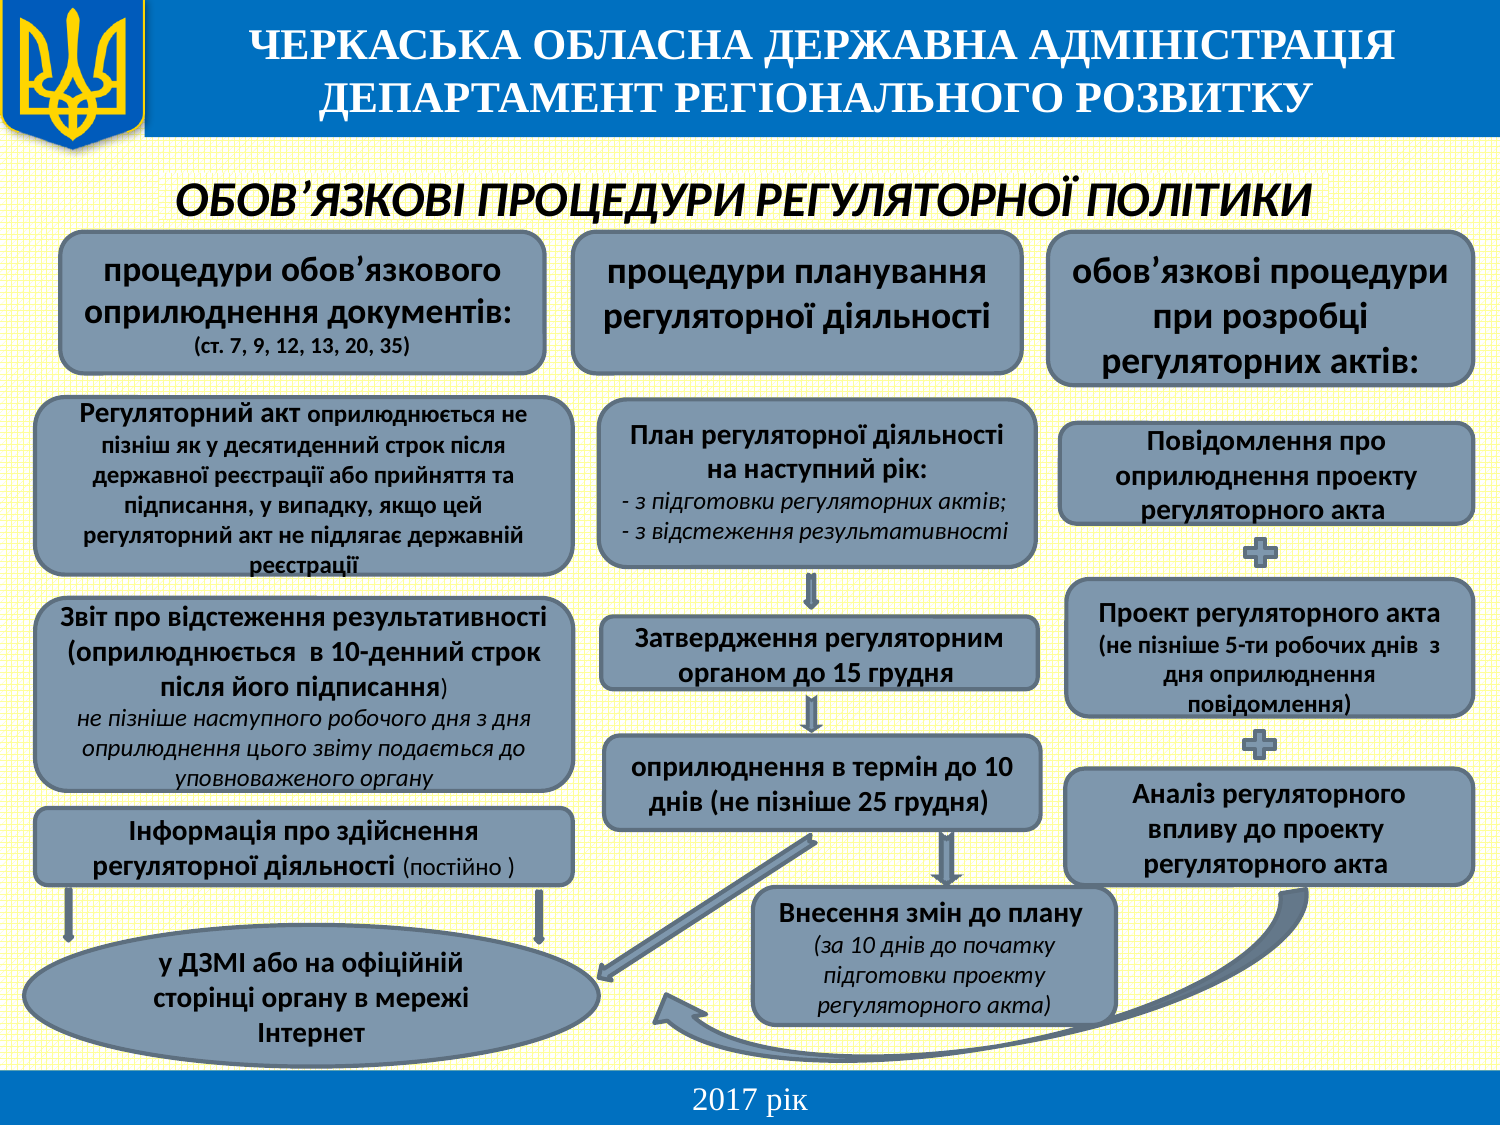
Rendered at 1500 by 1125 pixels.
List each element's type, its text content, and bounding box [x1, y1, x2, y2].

text_box [533, 889, 545, 945]
text_box процедури обов’язкового оприлюднення документів: (ст. 7, 9, 12, 13, 20, 35) [58, 229, 547, 376]
text_box Звіт про відстеження результативності (оприлюднюється в 10-денний строк після його підписання) не пізніше наступного робочого дня з дня оприлюднення цього звіту подається до уповноваженого органу [32, 595, 576, 793]
text_box [62, 887, 75, 943]
text_box Регуляторний акт оприлюднюється не пізніш як у десятиденний строк після державної реєстрації або прийняття та підписання, у випадку, якщо цей регуляторний акт не підлягає державній реєстрації [32, 394, 575, 577]
text_box процедури планування регуляторної діяльності [570, 229, 1024, 376]
text_box [1242, 729, 1277, 760]
picture [799, 694, 824, 733]
text_box Повідомлення про оприлюднення проекту регуляторного акта [1057, 420, 1476, 526]
text_box План регуляторної діяльності на наступний рік: - з підготовки регуляторних актів; - з відстеження результативності [596, 397, 1038, 570]
text_box Проект регуляторного акта (не пізніше 5-ти робочих днів з дня оприлюднення повідомлення) [1064, 576, 1476, 719]
text_box у ДЗМІ або на офіційній сторінці органу в мережі Інтернет [21, 922, 601, 1069]
text_box обов’язкові процедури при розробці регуляторних актів: [1045, 229, 1476, 388]
text_box [1243, 537, 1278, 568]
text_box [803, 572, 820, 610]
text_box оприлюднення в термін до 10 днів (не пізніше 25 грудня) [601, 733, 1043, 833]
picture [930, 830, 964, 886]
text_box Внесення змін до плану (за 10 днів до початку підготовки проекту регуляторного акта) [750, 884, 1119, 1028]
text_box Затвердження регуляторним органом до 15 грудня [599, 614, 1040, 692]
text_box [596, 833, 818, 983]
text_box [652, 887, 1309, 1063]
picture [0, 0, 145, 151]
text_box Аналіз регуляторного впливу до проекту регуляторного акта [1063, 766, 1476, 888]
list 2017 рік [0, 1070, 1500, 1125]
title ЧЕРКАСЬКА ОБЛАСНА ДЕРЖАВНА АДМІНІСТРАЦІЯ ДЕПАРТАМЕНТ РЕГІОНАЛЬНОГО РОЗВИТКУ [151, 0, 1500, 138]
text_box Інформація про здійснення регуляторної діяльності (постійно ) [32, 805, 575, 888]
text_box ОБОВ’ЯЗКОВІ ПРОЦЕДУРИ РЕГУЛЯТОРНОЇ ПОЛІТИКИ [159, 172, 1329, 220]
